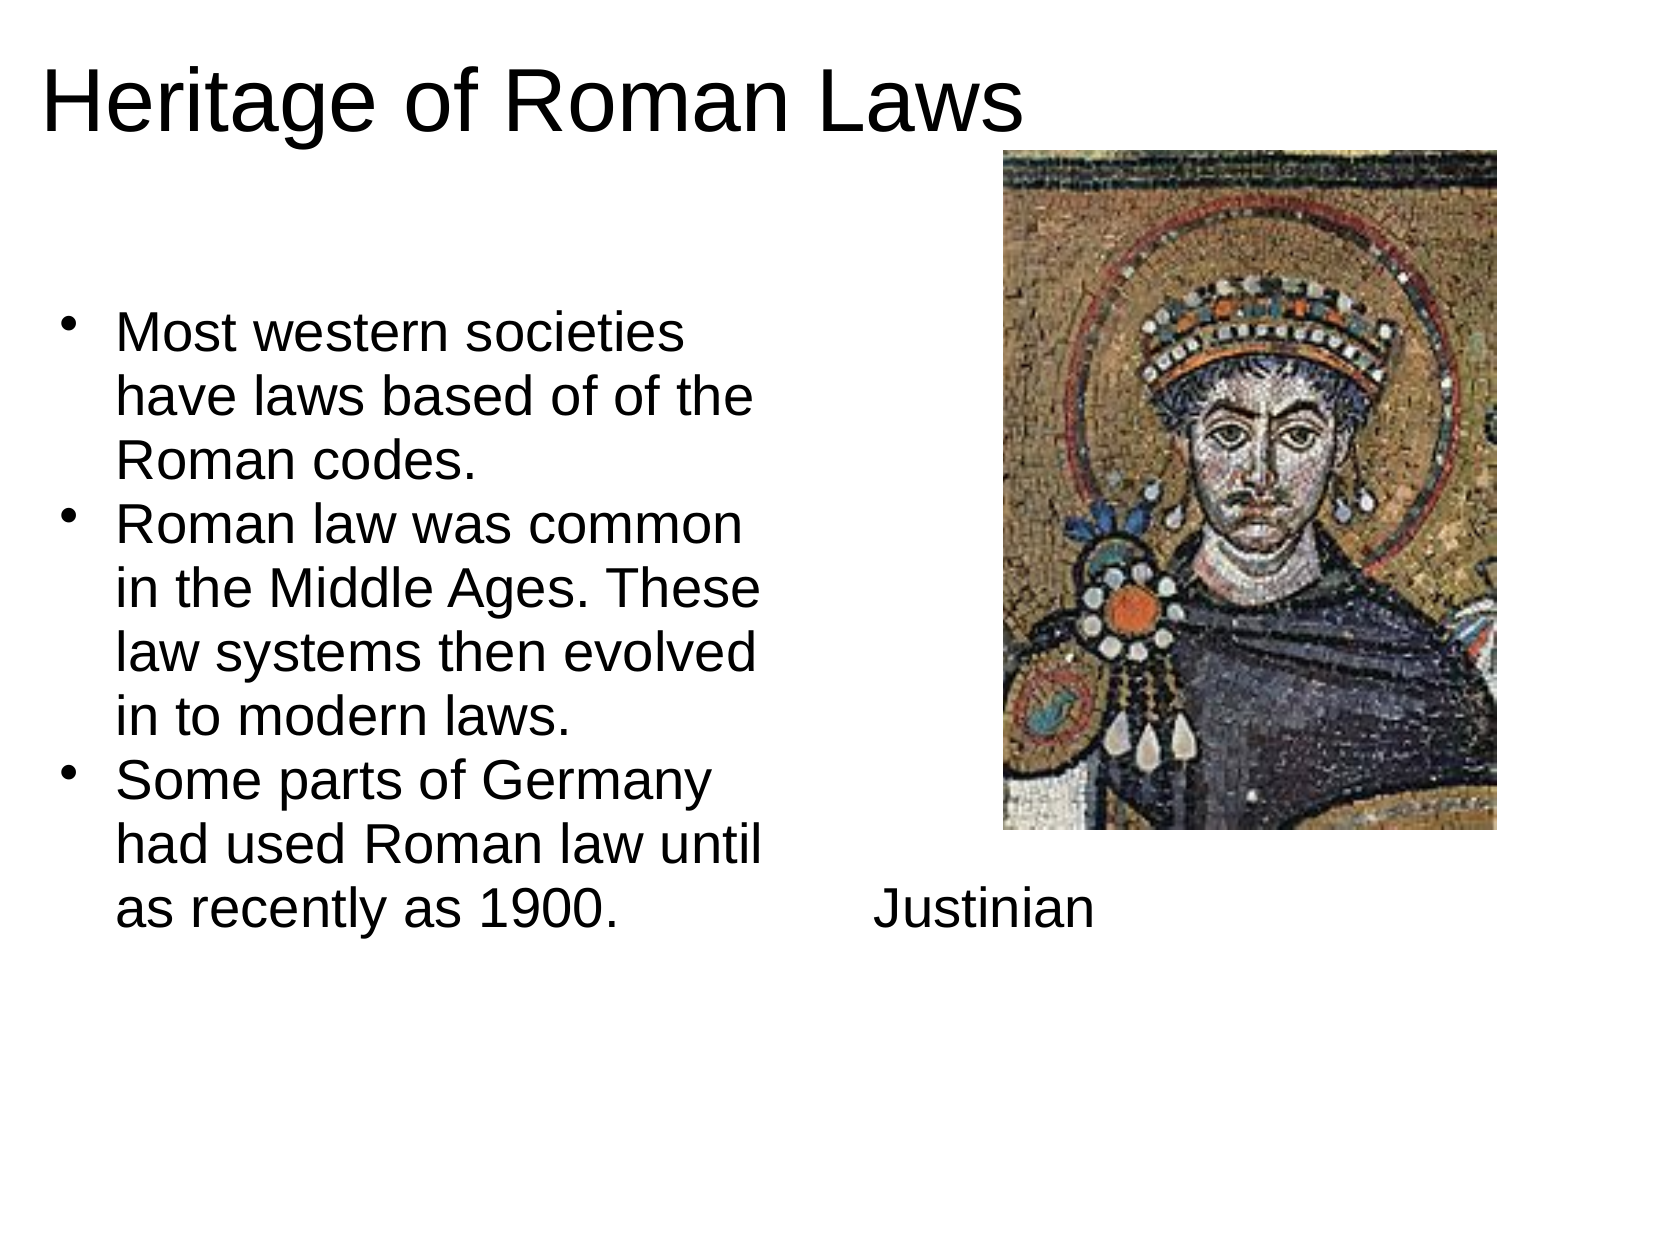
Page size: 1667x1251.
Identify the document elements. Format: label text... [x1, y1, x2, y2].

list Most western societies have laws based of of the Roman codes. Roman law was common in the Middle Ages. These law systems then evolved in to modern laws. Some parts of Germany had used Roman law until as recently as 1900. [40, 299, 793, 1201]
title Heritage of Roman Laws [40, 49, 1627, 201]
list Justinian [873, 299, 1627, 1201]
picture [1003, 150, 1497, 830]
